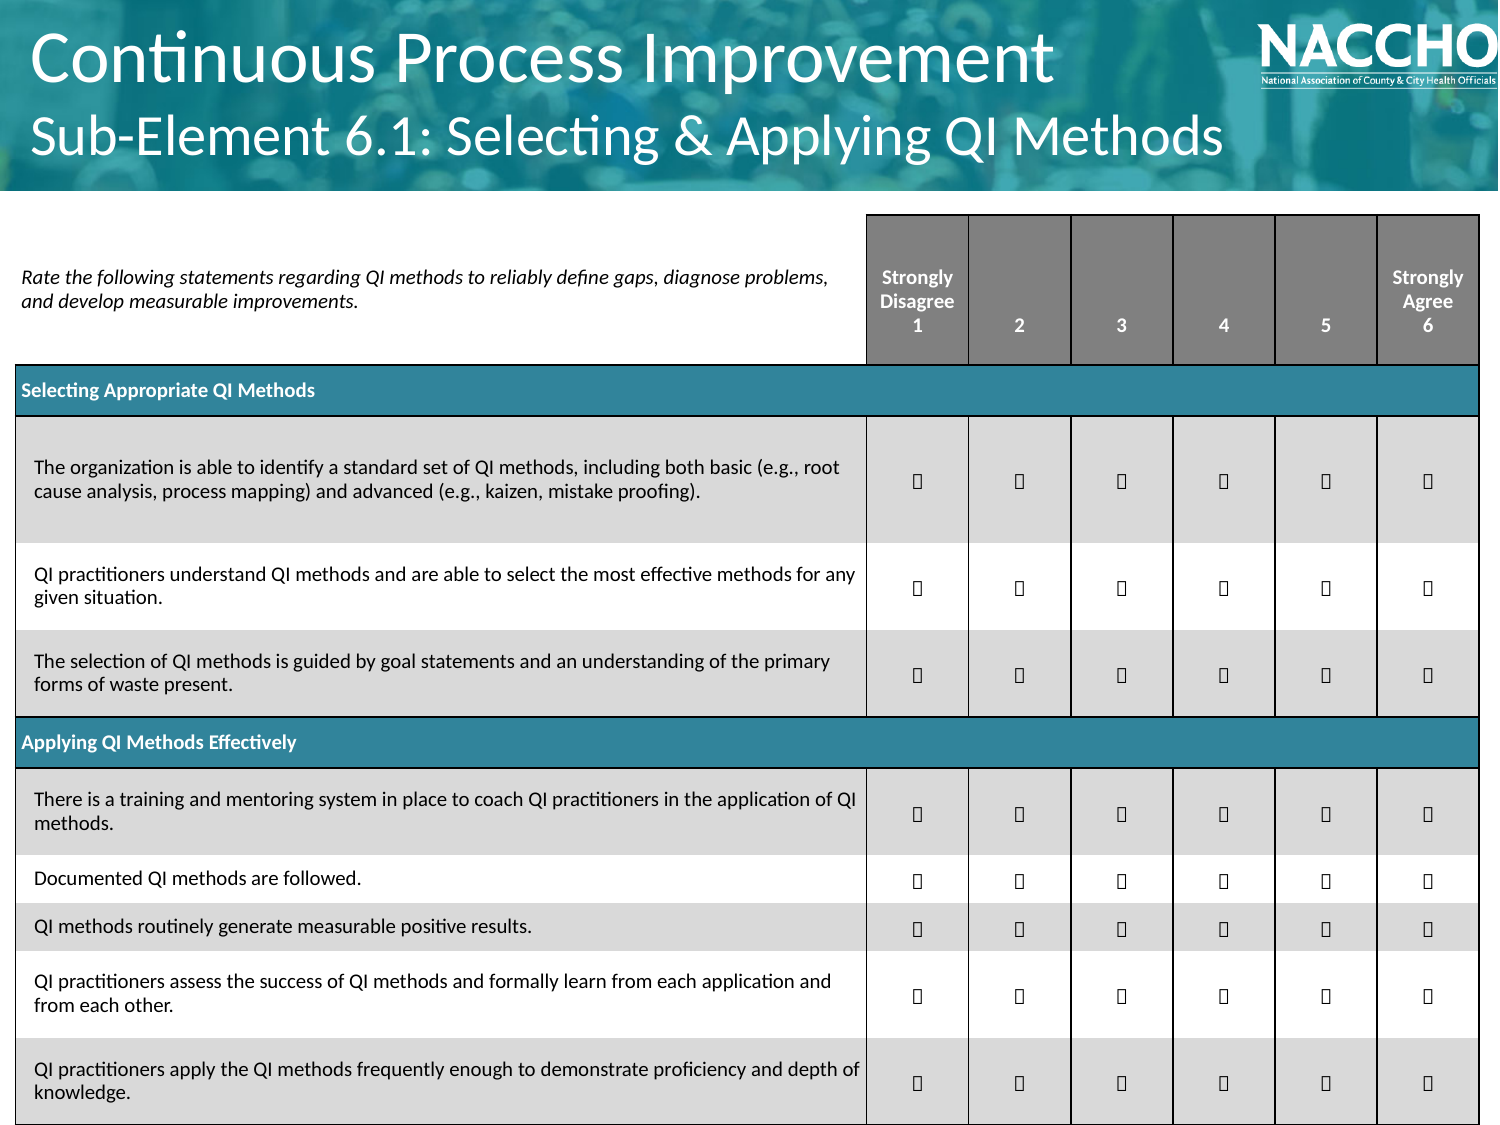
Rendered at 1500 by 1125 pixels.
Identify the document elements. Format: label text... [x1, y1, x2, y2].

table_cell  [969, 855, 1070, 903]
table_cell  [1378, 855, 1478, 903]
table_cell [1173, 718, 1275, 767]
table_cell  [1276, 1038, 1376, 1124]
table_cell  [1378, 769, 1478, 855]
table_cell  [867, 769, 968, 855]
table_cell  [1276, 630, 1376, 716]
table_cell [1377, 718, 1478, 767]
table_cell [1377, 366, 1478, 415]
table_cell QI practitioners understand QI methods and are able to select the most effective methods for any given situation. [16, 543, 866, 630]
table_cell  [867, 417, 968, 543]
table_cell  [1072, 855, 1172, 903]
table_cell Applying QI Methods Effectively [16, 718, 866, 767]
table_header Rate the following statements regarding QI methods to reliably define gaps, diagnose problems, and develop measurable improvements. [15, 215, 866, 364]
table_cell  [867, 1038, 968, 1124]
table_cell  [1276, 417, 1376, 543]
table_cell [866, 718, 969, 767]
table_cell  [1072, 769, 1172, 855]
table_cell QI practitioners assess the success of QI methods and formally learn from each application and from each other. [16, 951, 866, 1038]
table_cell  [867, 630, 968, 716]
table_cell  [969, 903, 1070, 951]
table_cell [866, 366, 969, 415]
table_header 5 [1276, 216, 1376, 364]
table_cell  [1378, 951, 1478, 1038]
table_header 4 [1174, 216, 1274, 364]
table_cell  [969, 417, 1070, 543]
table_cell  [1174, 417, 1274, 543]
table_header 2 [969, 216, 1070, 364]
table_header 3 [1072, 216, 1172, 364]
table_cell  [1174, 769, 1274, 855]
table_cell [969, 366, 1071, 415]
table_cell  [969, 543, 1070, 630]
table_cell QI practitioners apply the QI methods frequently enough to demonstrate proficiency and depth of knowledge. [16, 1038, 866, 1124]
table_header Strongly Agree 6 [1378, 216, 1478, 364]
table_cell  [867, 951, 968, 1038]
table_cell  [1276, 543, 1376, 630]
table_cell  [1072, 417, 1172, 543]
table_cell  [1378, 1038, 1478, 1124]
table_cell  [969, 769, 1070, 855]
table_cell [969, 718, 1071, 767]
table_cell  [1174, 543, 1274, 630]
table_cell  [1174, 951, 1274, 1038]
table_cell  [1276, 769, 1376, 855]
table_cell  [1072, 951, 1172, 1038]
table_cell  [969, 951, 1070, 1038]
table_cell  [1378, 417, 1478, 543]
table_cell QI methods routinely generate measurable positive results. [16, 903, 866, 951]
table_cell [1071, 366, 1173, 415]
table_cell  [1174, 855, 1274, 903]
table_cell The selection of QI methods is guided by goal statements and an understanding of the primary forms of waste present. [16, 630, 866, 716]
table_cell  [1174, 1038, 1274, 1124]
table_cell  [969, 1038, 1070, 1124]
table_cell  [1276, 951, 1376, 1038]
table_cell [1071, 718, 1173, 767]
table_cell The organization is able to identify a standard set of QI methods, including both basic (e.g., root cause analysis, process mapping) and advanced (e.g., kaizen, mistake proofing). [16, 417, 866, 543]
table_cell  [1072, 630, 1172, 716]
table_cell Documented QI methods are followed. [16, 855, 866, 903]
table_cell [1275, 718, 1377, 767]
table_cell [1173, 366, 1275, 415]
table_cell  [1072, 1038, 1172, 1124]
table_cell [1275, 366, 1377, 415]
table_cell  [1072, 903, 1172, 951]
table_header Strongly Disagree 1 [867, 216, 968, 364]
table_cell There is a training and mentoring system in place to coach QI practitioners in the application of QI methods. [16, 769, 866, 855]
table_cell  [969, 630, 1070, 716]
picture [0, 0, 1498, 192]
table_cell  [1072, 543, 1172, 630]
table_cell  [867, 855, 968, 903]
table_cell  [1276, 855, 1376, 903]
table_cell  [1174, 630, 1274, 716]
table_cell Selecting Appropriate QI Methods [16, 366, 866, 415]
table_cell  [1378, 543, 1478, 630]
table_cell  [1378, 630, 1478, 716]
table_cell  [1276, 903, 1376, 951]
table_cell  [1174, 903, 1274, 951]
table_cell  [867, 543, 968, 630]
table_cell  [867, 903, 968, 951]
table_cell  [1378, 903, 1478, 951]
